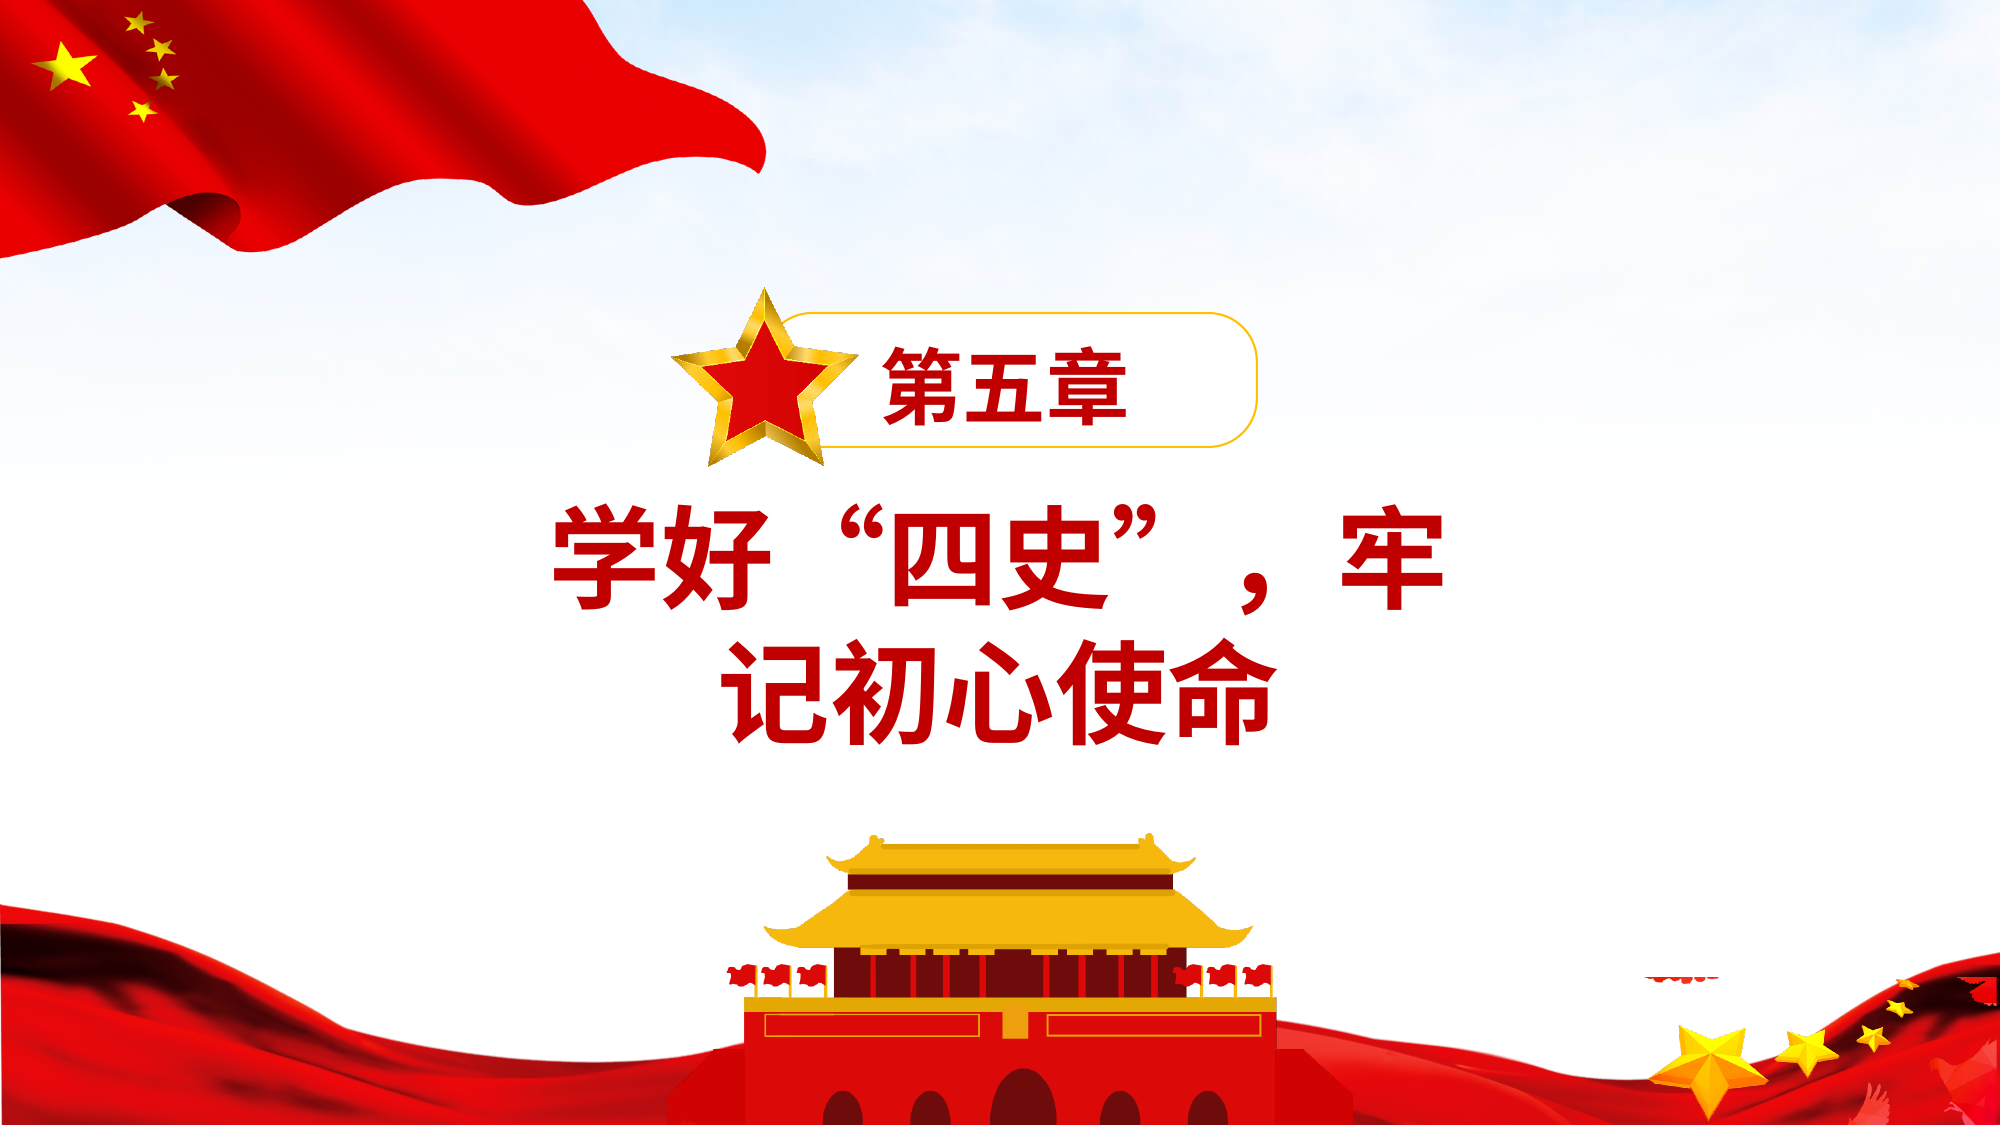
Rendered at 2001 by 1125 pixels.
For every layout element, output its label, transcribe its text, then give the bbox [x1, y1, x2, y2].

text_box 学好“四史”，牢记初心使命 [513, 480, 1485, 766]
picture [0, 0, 2000, 1125]
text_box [876, 313, 1378, 447]
